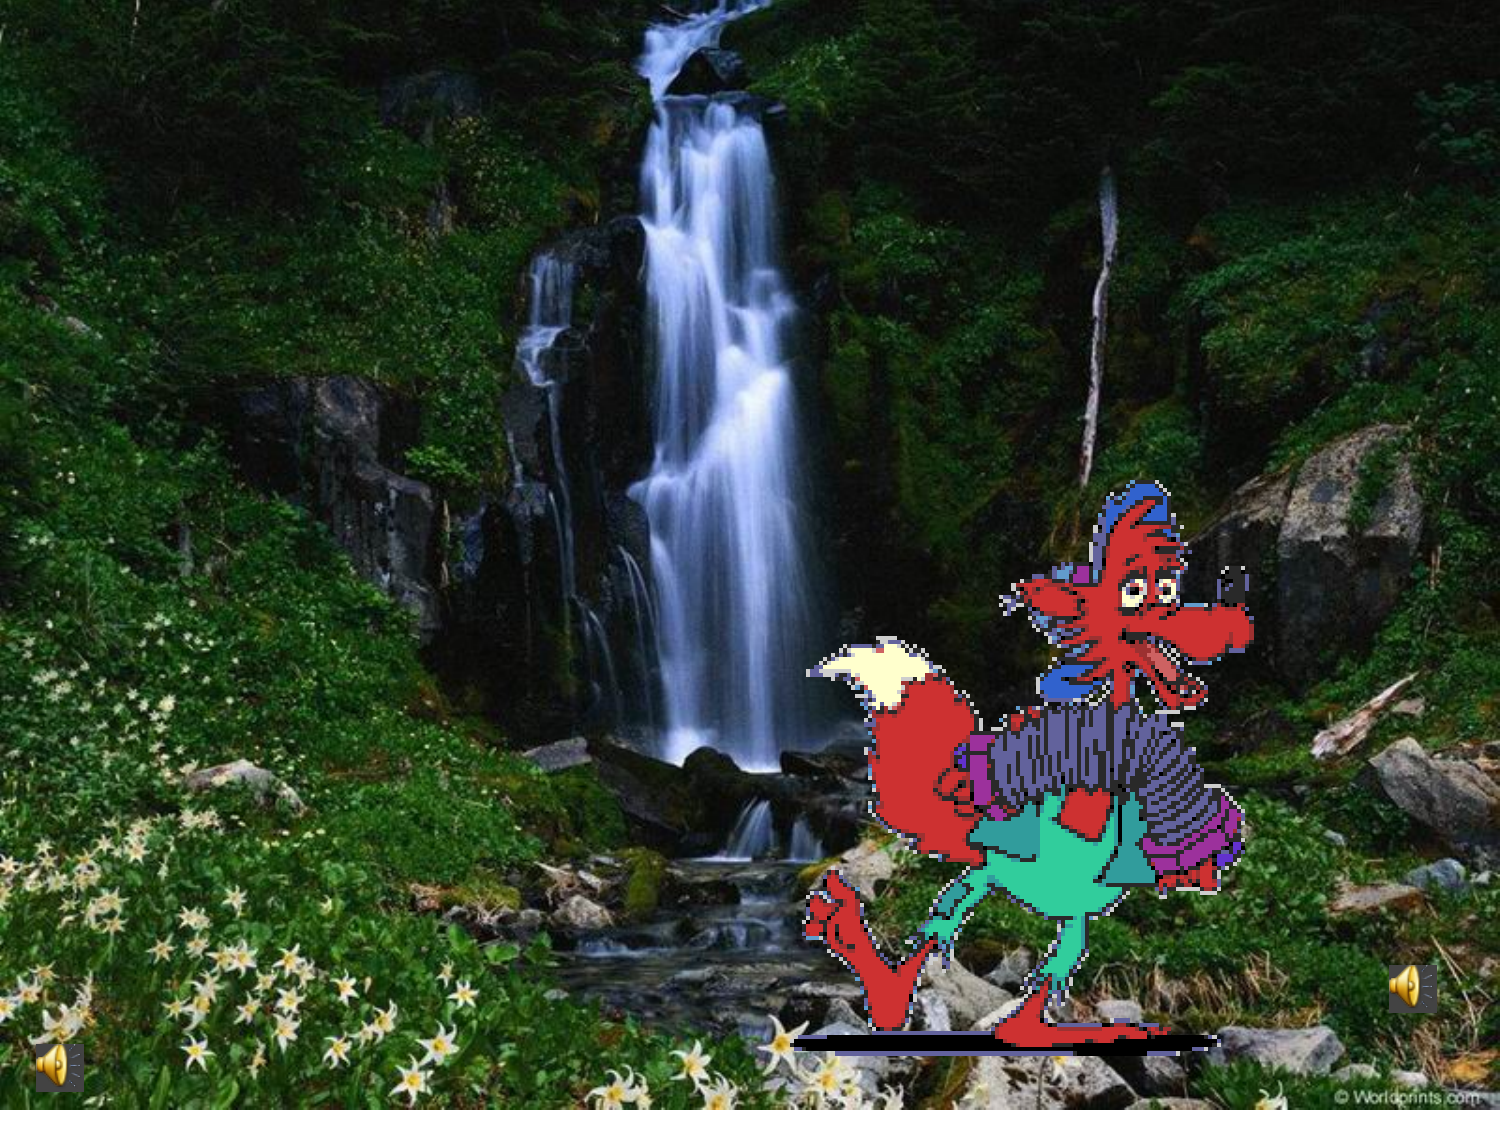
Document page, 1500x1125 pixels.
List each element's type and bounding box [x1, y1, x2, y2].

list [0, 0, 1500, 1111]
picture [34, 1042, 86, 1094]
picture [1387, 963, 1439, 1015]
picture [777, 468, 1255, 1056]
